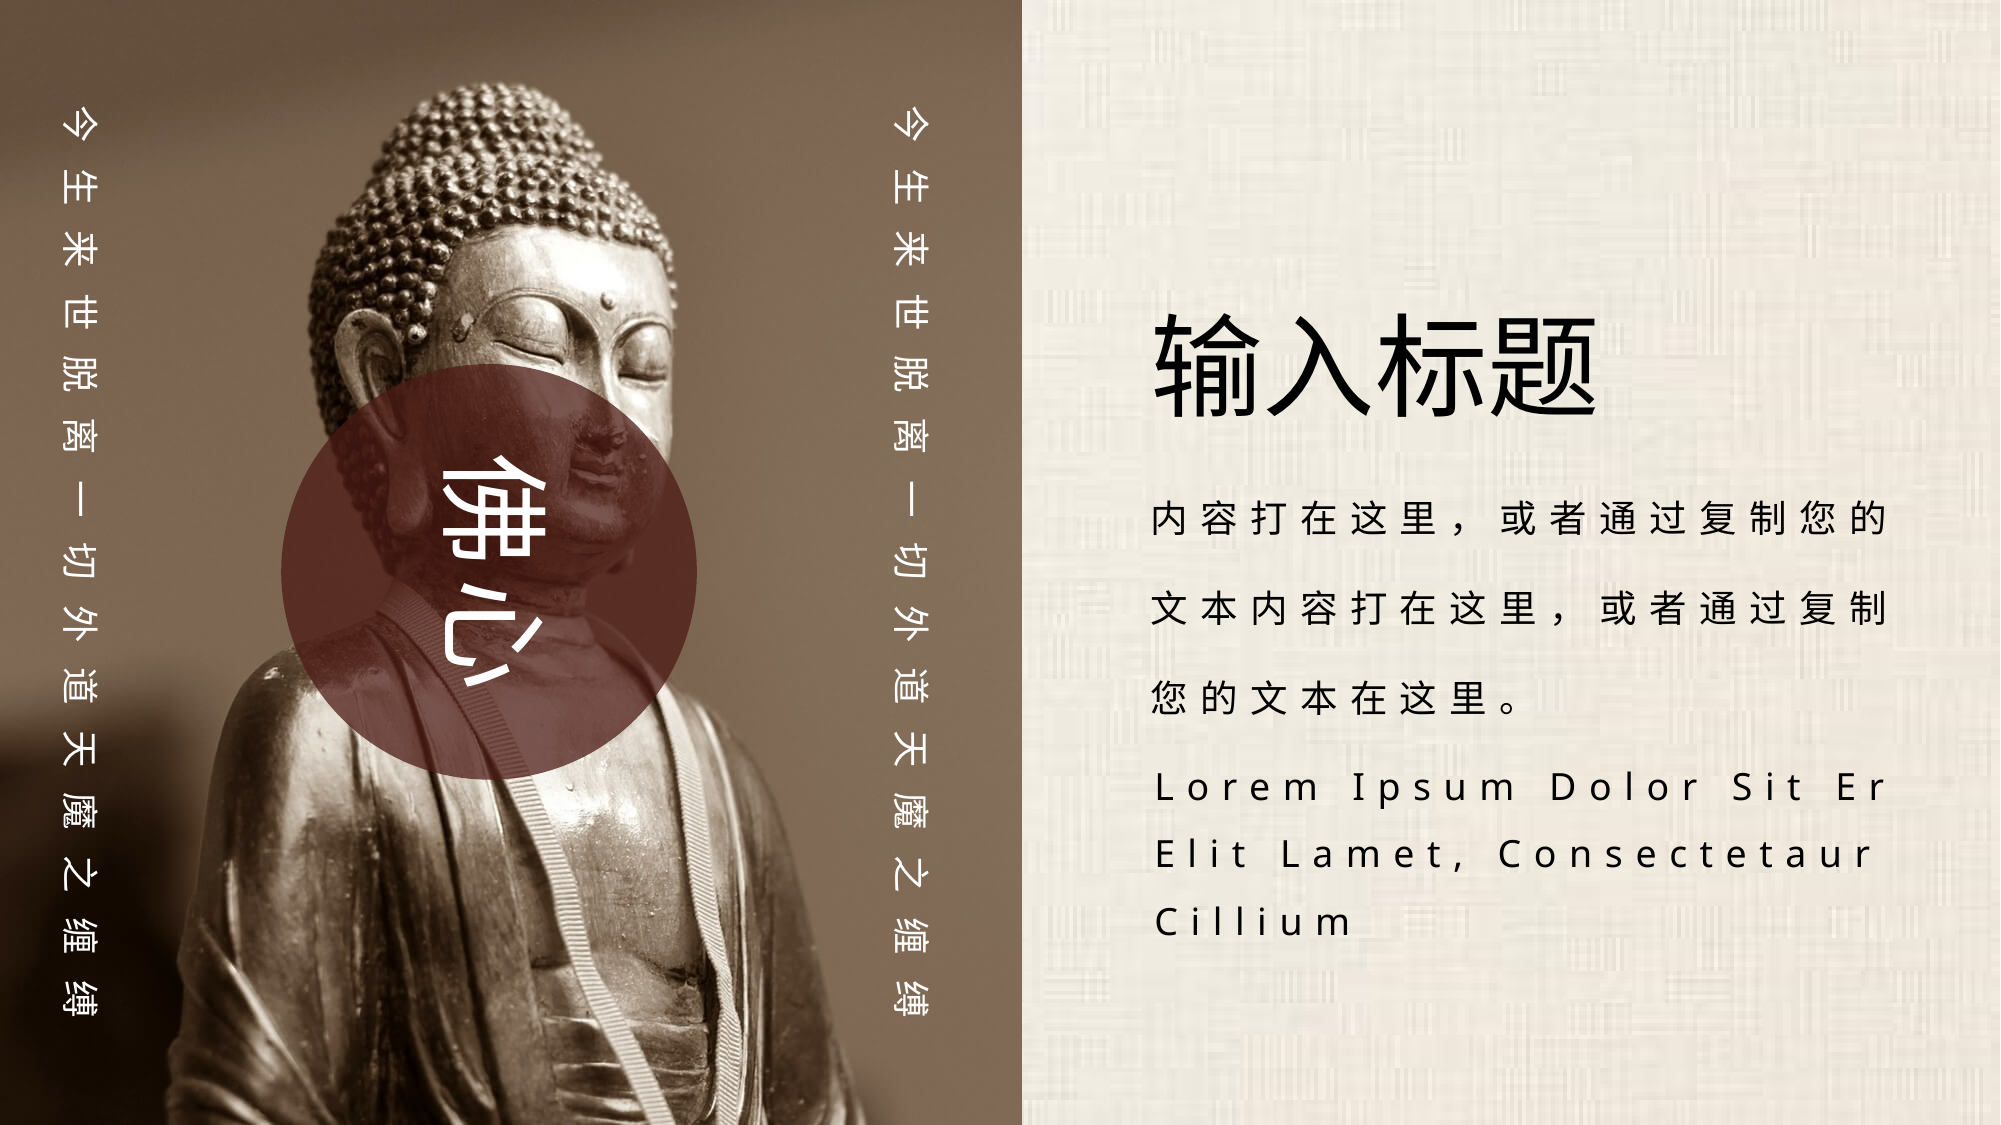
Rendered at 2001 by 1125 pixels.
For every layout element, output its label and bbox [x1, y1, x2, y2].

text_box [281, 363, 697, 780]
picture [0, 0, 2000, 1125]
